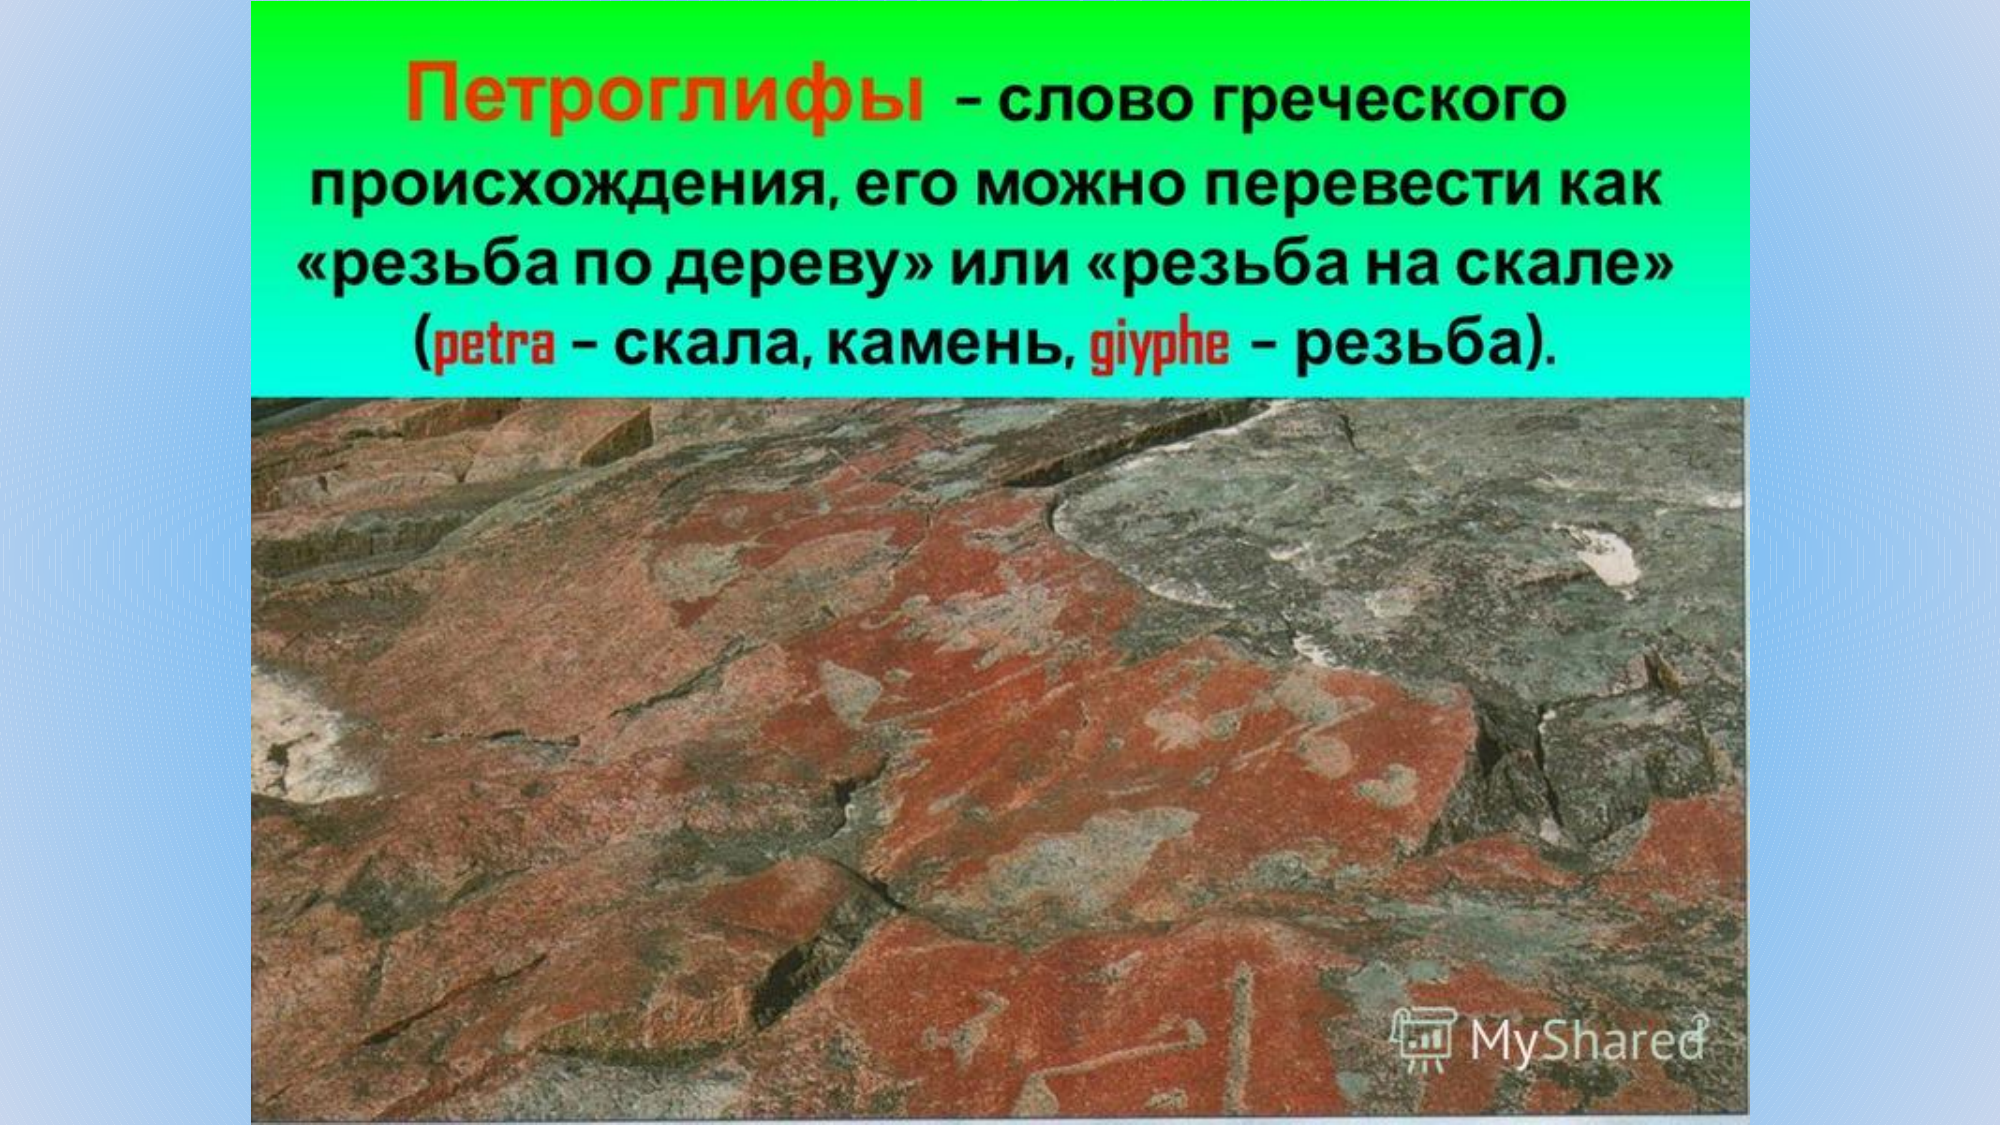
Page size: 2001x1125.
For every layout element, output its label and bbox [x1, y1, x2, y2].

picture [251, 1, 1750, 1125]
